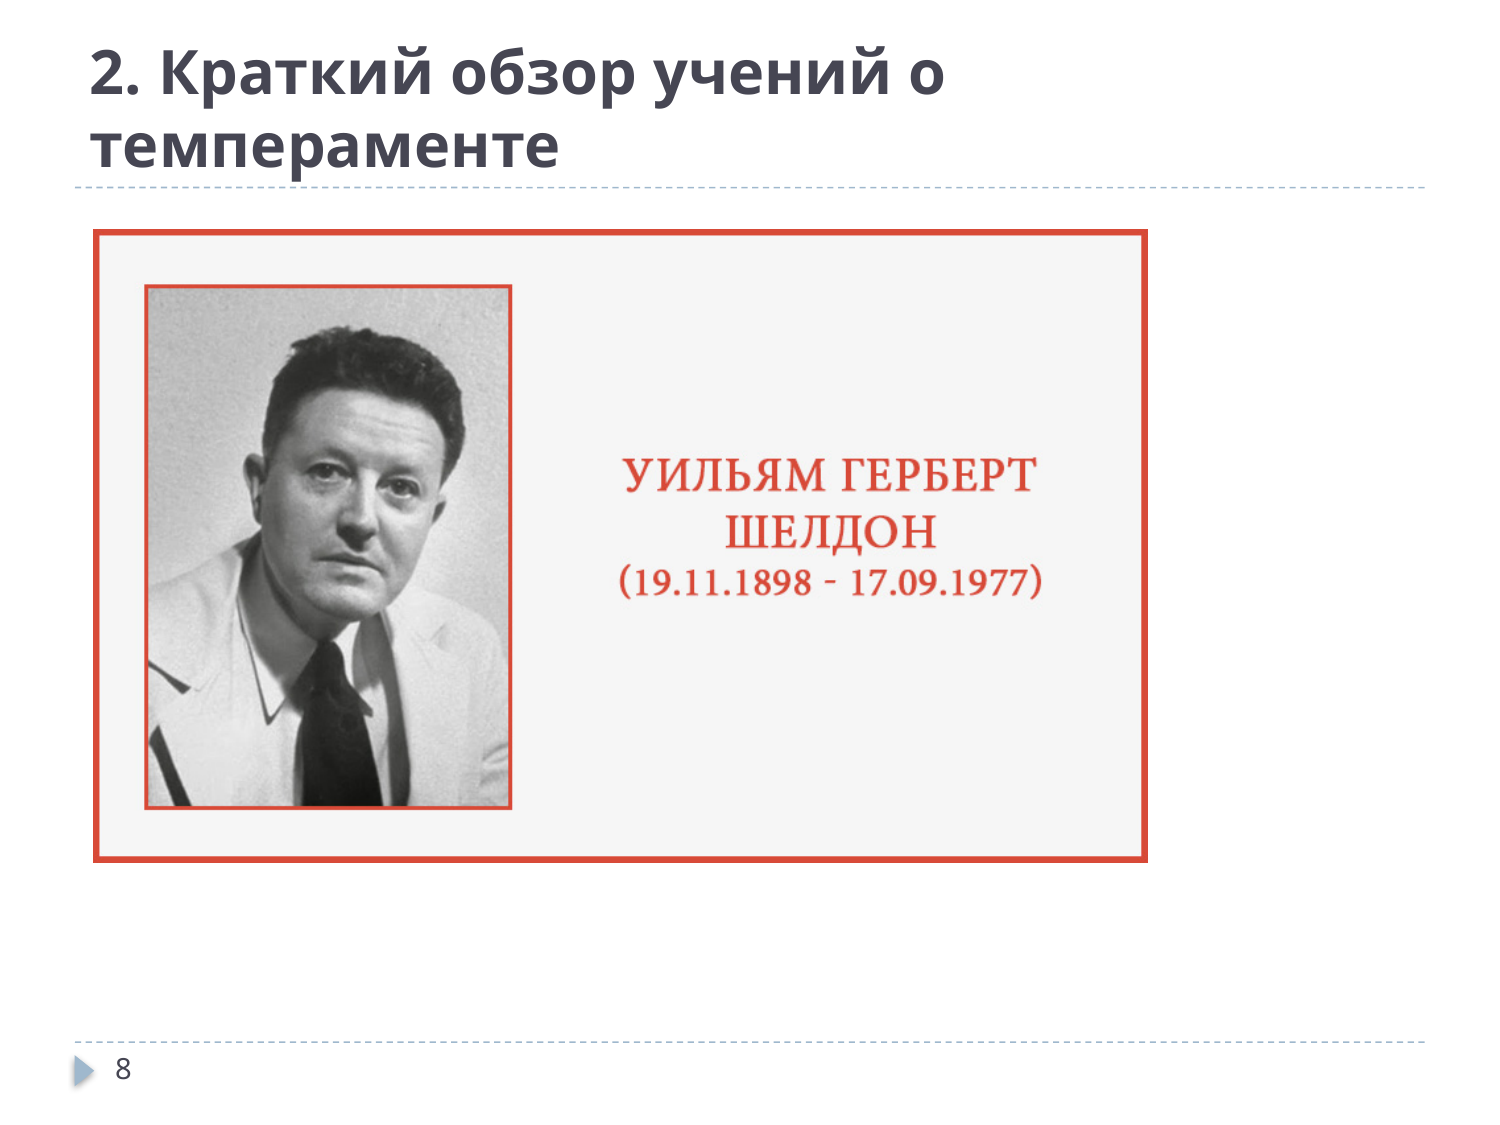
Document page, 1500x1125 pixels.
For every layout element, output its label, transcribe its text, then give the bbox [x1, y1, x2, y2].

slide_number 8 [100, 1042, 426, 1103]
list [93, 229, 1149, 863]
title 2. Краткий обзор учений о темпераменте [75, 24, 1425, 188]
